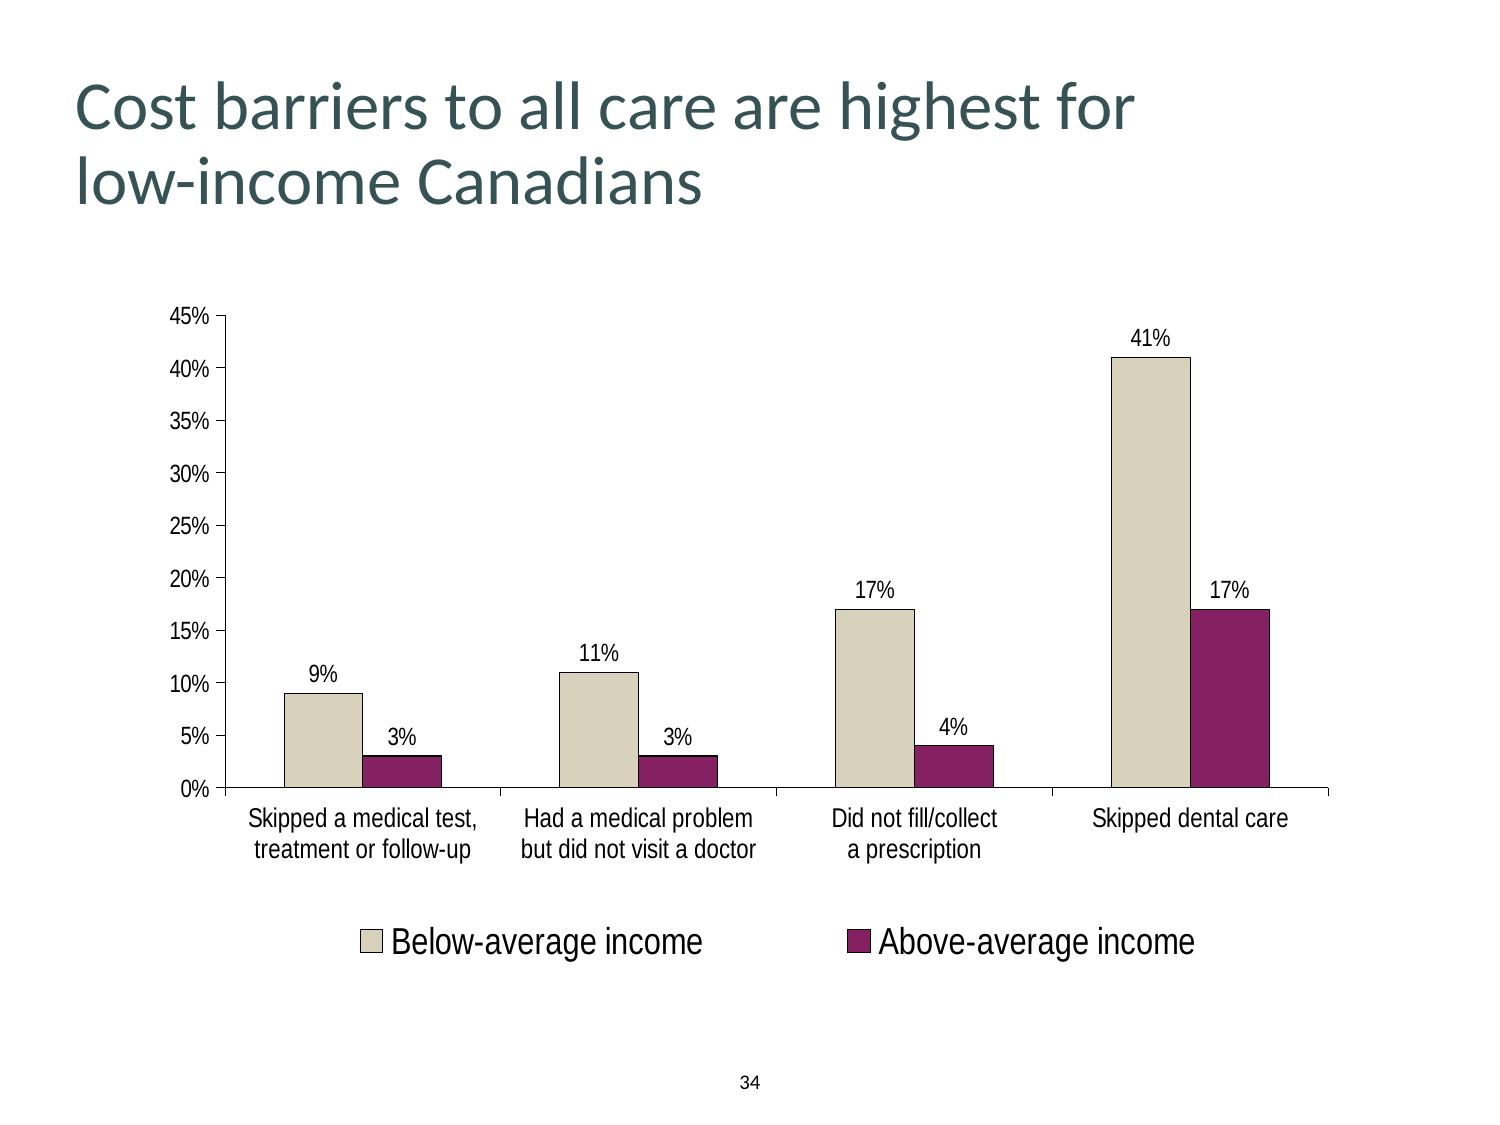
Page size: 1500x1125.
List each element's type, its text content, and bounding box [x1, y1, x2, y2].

title Cost barriers to all care are highest for low-income Canadians [60, 60, 1411, 228]
chart [100, 255, 1436, 982]
